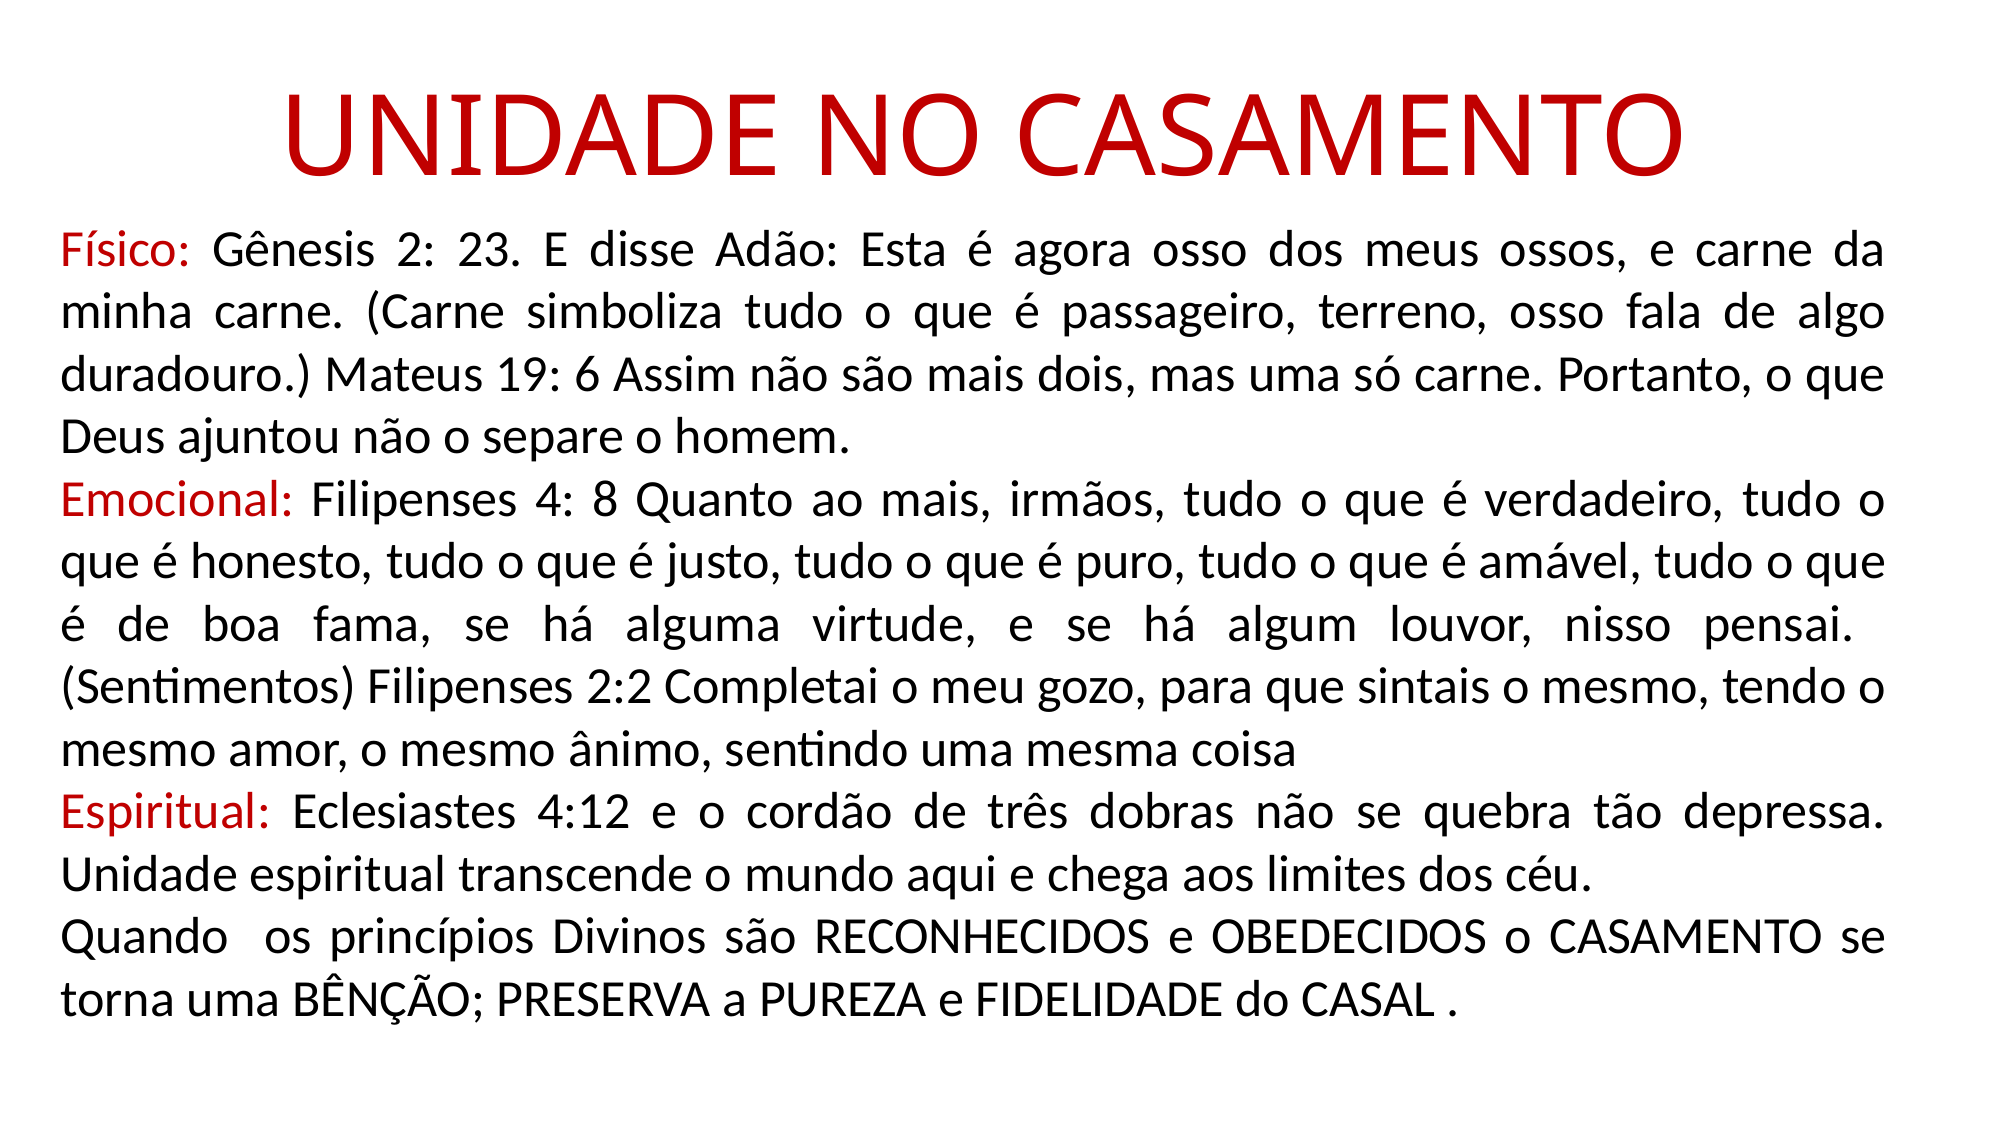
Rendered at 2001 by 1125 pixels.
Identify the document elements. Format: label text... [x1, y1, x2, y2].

text_box UNIDADE NO CASAMENTO [45, 55, 1953, 206]
text_box Físico: Gênesis 2: 23. E disse Adão: Esta é agora osso dos meus ossos, e carne da minha carne. (Carne simboliza tudo o que é passageiro, terreno, osso fala de algo duradouro.) Mateus 19: 6 Assim não são mais dois, mas uma só carne. Portanto, o que Deus ajuntou não o separe o homem. Emocional: Filipenses 4: 8 Quanto ao mais, irmãos, tudo o que é verdadeiro, tudo o que é honesto, tudo o que é justo, tudo o que é puro, tudo o que é amável, tudo o que é de boa fama, se há alguma virtude, e se há algum louvor, nisso pensai. (Sentimentos) Filipenses 2:2 Completai o meu gozo, para que sintais o mesmo, tendo o mesmo amor, o mesmo ânimo, sentindo uma mesma coisa Espiritual: Eclesiastes 4:12 e o cordão de três dobras não se quebra tão depressa. Unidade espiritual transcende o mundo aqui e chega aos limites dos céu. Quando os princípios Divinos são RECONHECIDOS e OBEDECIDOS o CASAMENTO se torna uma BÊNÇÃO; PRESERVA a PUREZA e FIDELIDADE do CASAL . [45, 206, 1903, 1097]
